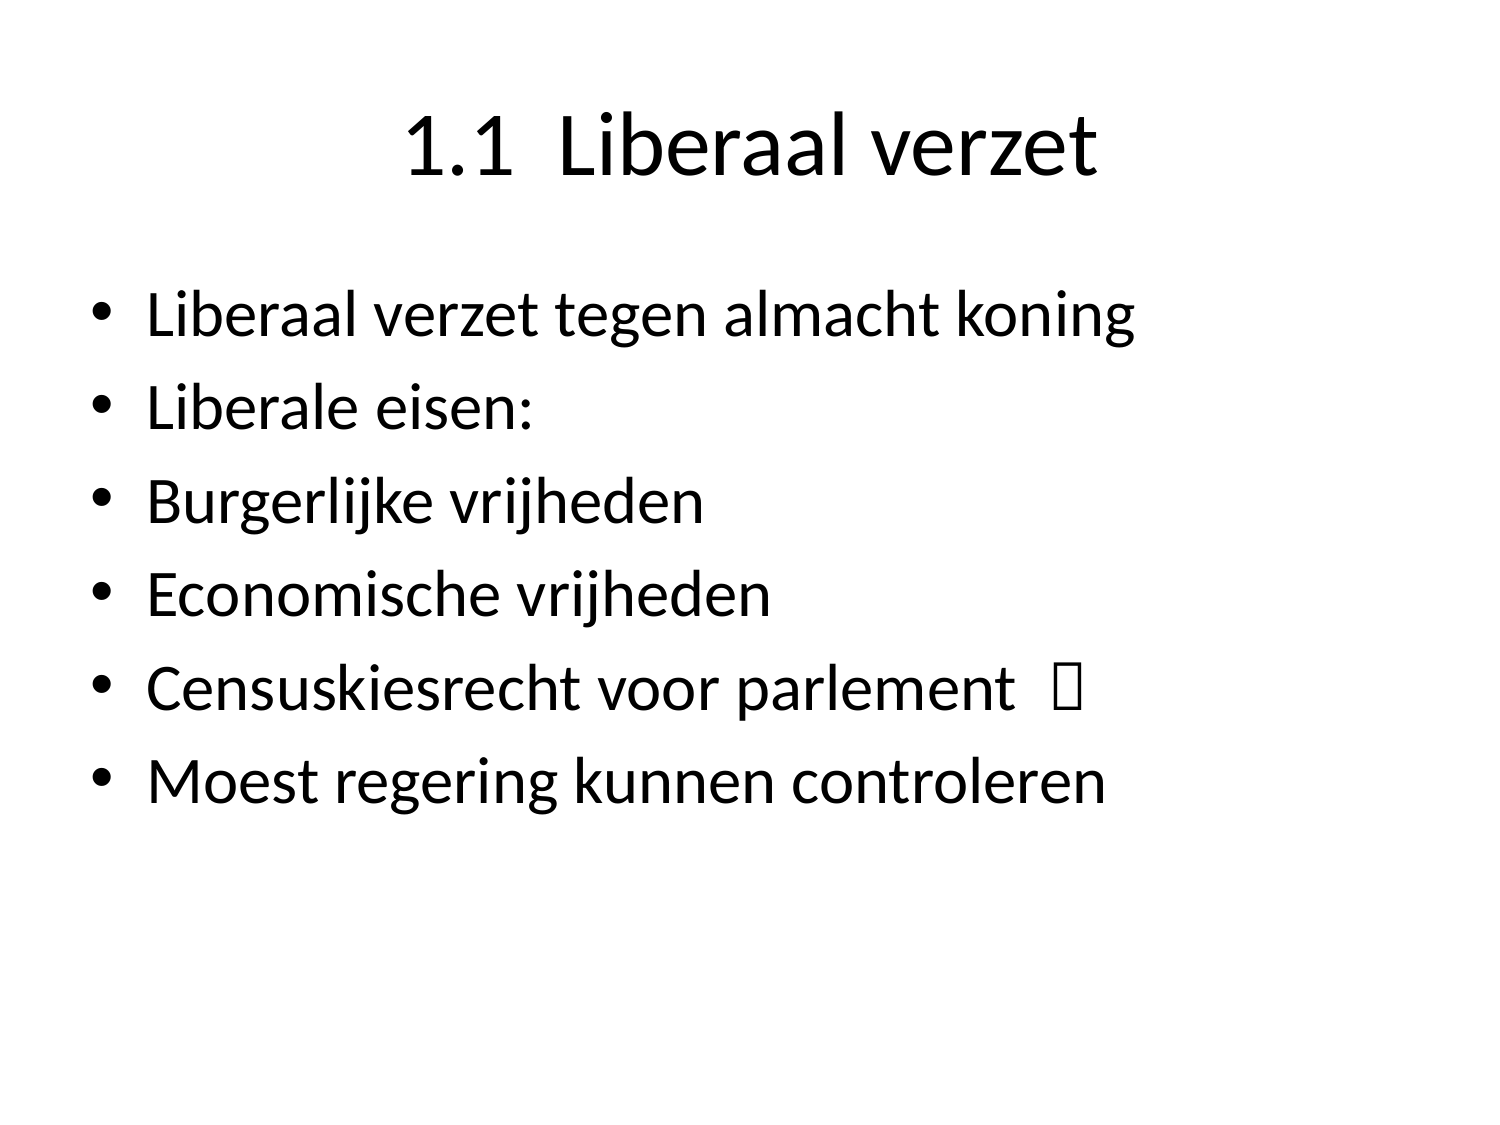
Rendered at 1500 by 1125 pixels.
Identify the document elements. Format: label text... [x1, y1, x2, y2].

title 1.1 Liberaal verzet [75, 45, 1425, 233]
list Liberaal verzet tegen almacht koning Liberale eisen: Burgerlijke vrijheden Economische vrijheden Censuskiesrecht voor parlement  Moest regering kunnen controleren [75, 262, 1425, 1005]
